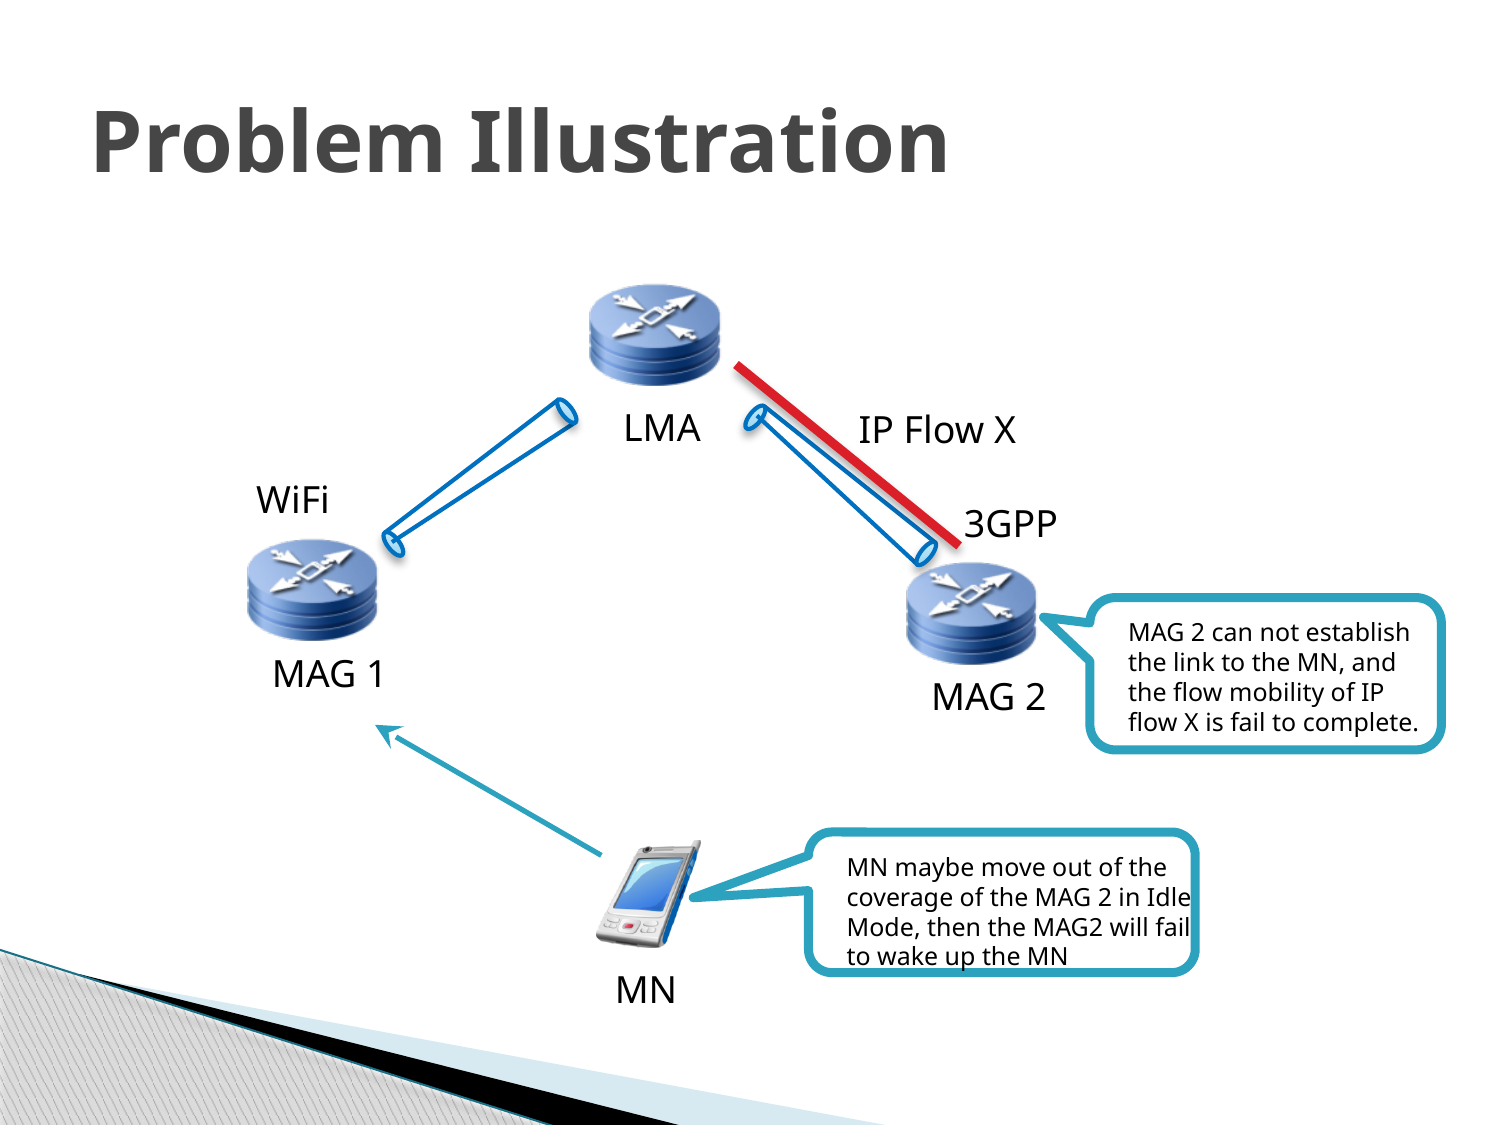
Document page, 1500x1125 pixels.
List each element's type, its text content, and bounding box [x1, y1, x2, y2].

text_box MAG 2 can not establish the link to the MN, and the flow mobility of IP flow X is fail to complete. [1113, 609, 1454, 744]
title Problem Illustration [75, 45, 1425, 233]
text_box [1050, 593, 1443, 755]
text_box [911, 513, 963, 547]
picture [241, 523, 384, 657]
text_box MN [600, 958, 692, 1019]
text_box LMA [608, 415, 716, 457]
text_box [706, 827, 1197, 978]
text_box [725, 470, 956, 500]
picture [584, 269, 727, 402]
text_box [374, 724, 602, 856]
text_box WiFi [222, 468, 364, 529]
picture [900, 547, 1044, 680]
picture [596, 840, 701, 948]
text_box IP Flow X [843, 398, 1067, 459]
text_box MN maybe move out of the coverage of the MAG 2 in Idle Mode, then the MAG2 will fail to wake up the MN [831, 843, 1207, 979]
text_box MAG 2 [916, 665, 1062, 726]
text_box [364, 463, 595, 493]
text_box MAG 1 [257, 642, 403, 703]
text_box [845, 459, 873, 470]
text_box [733, 360, 843, 458]
text_box 3GPP [949, 492, 1090, 552]
